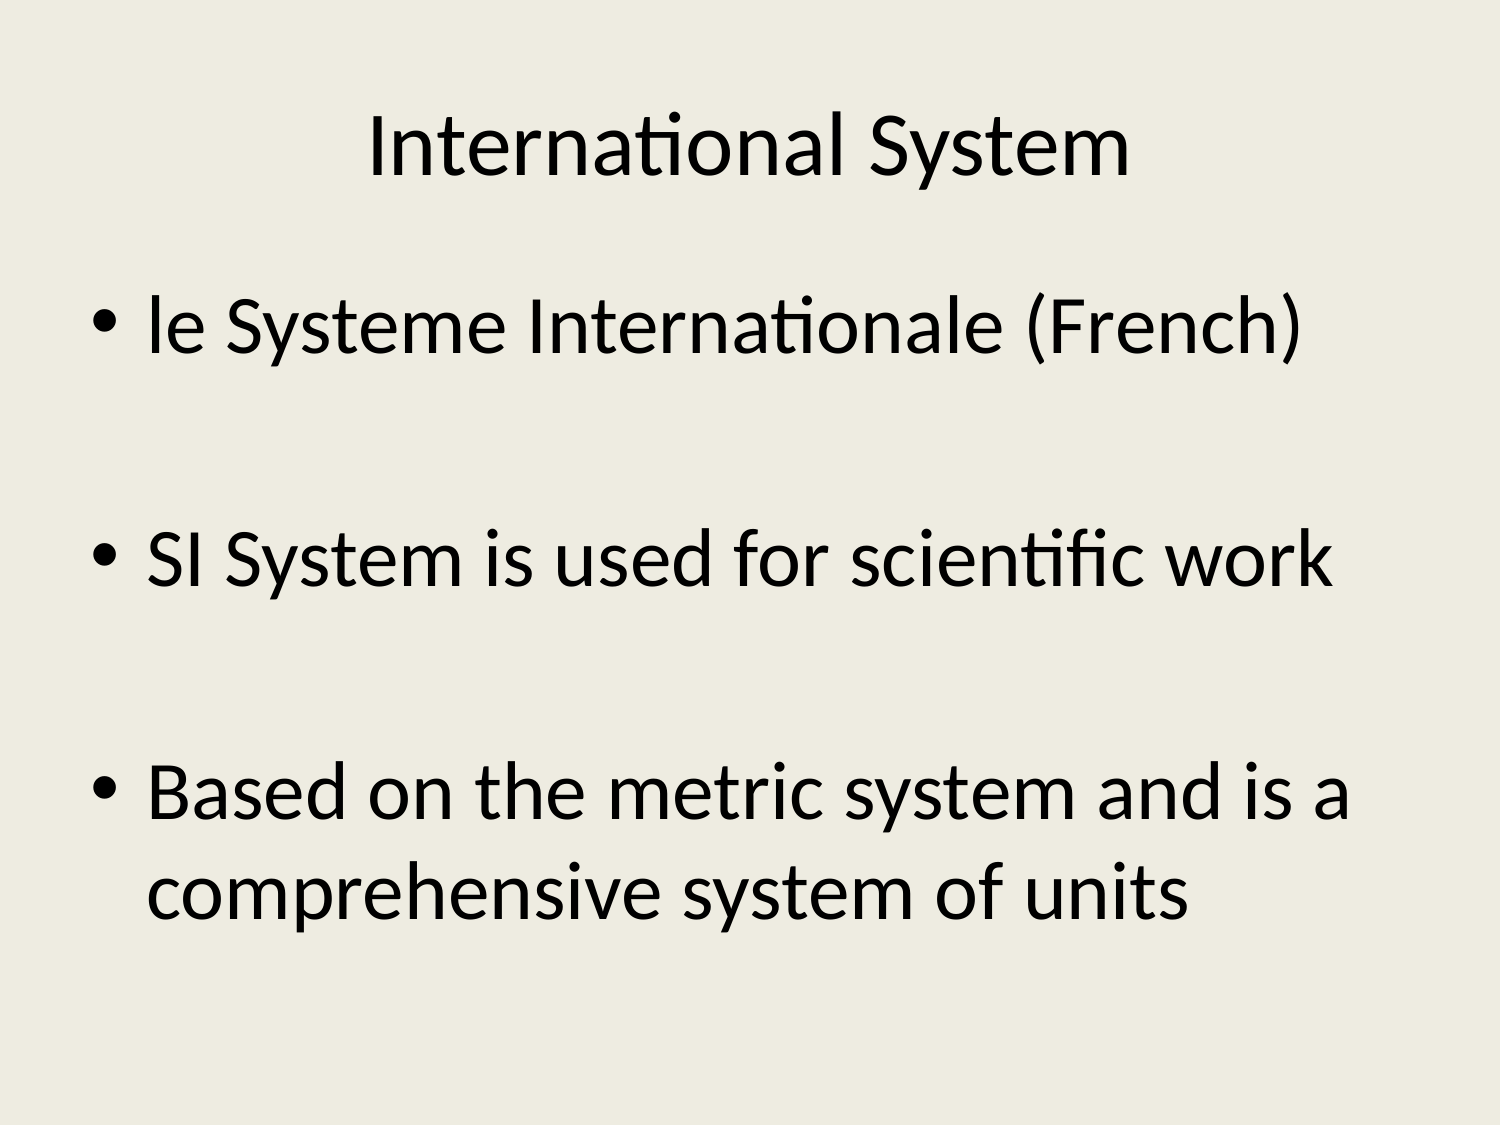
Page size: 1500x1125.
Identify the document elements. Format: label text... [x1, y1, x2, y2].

list le Systeme Internationale (French) SI System is used for scientific work Based on the metric system and is a comprehensive system of units [75, 262, 1425, 1005]
title International System [75, 45, 1425, 233]
